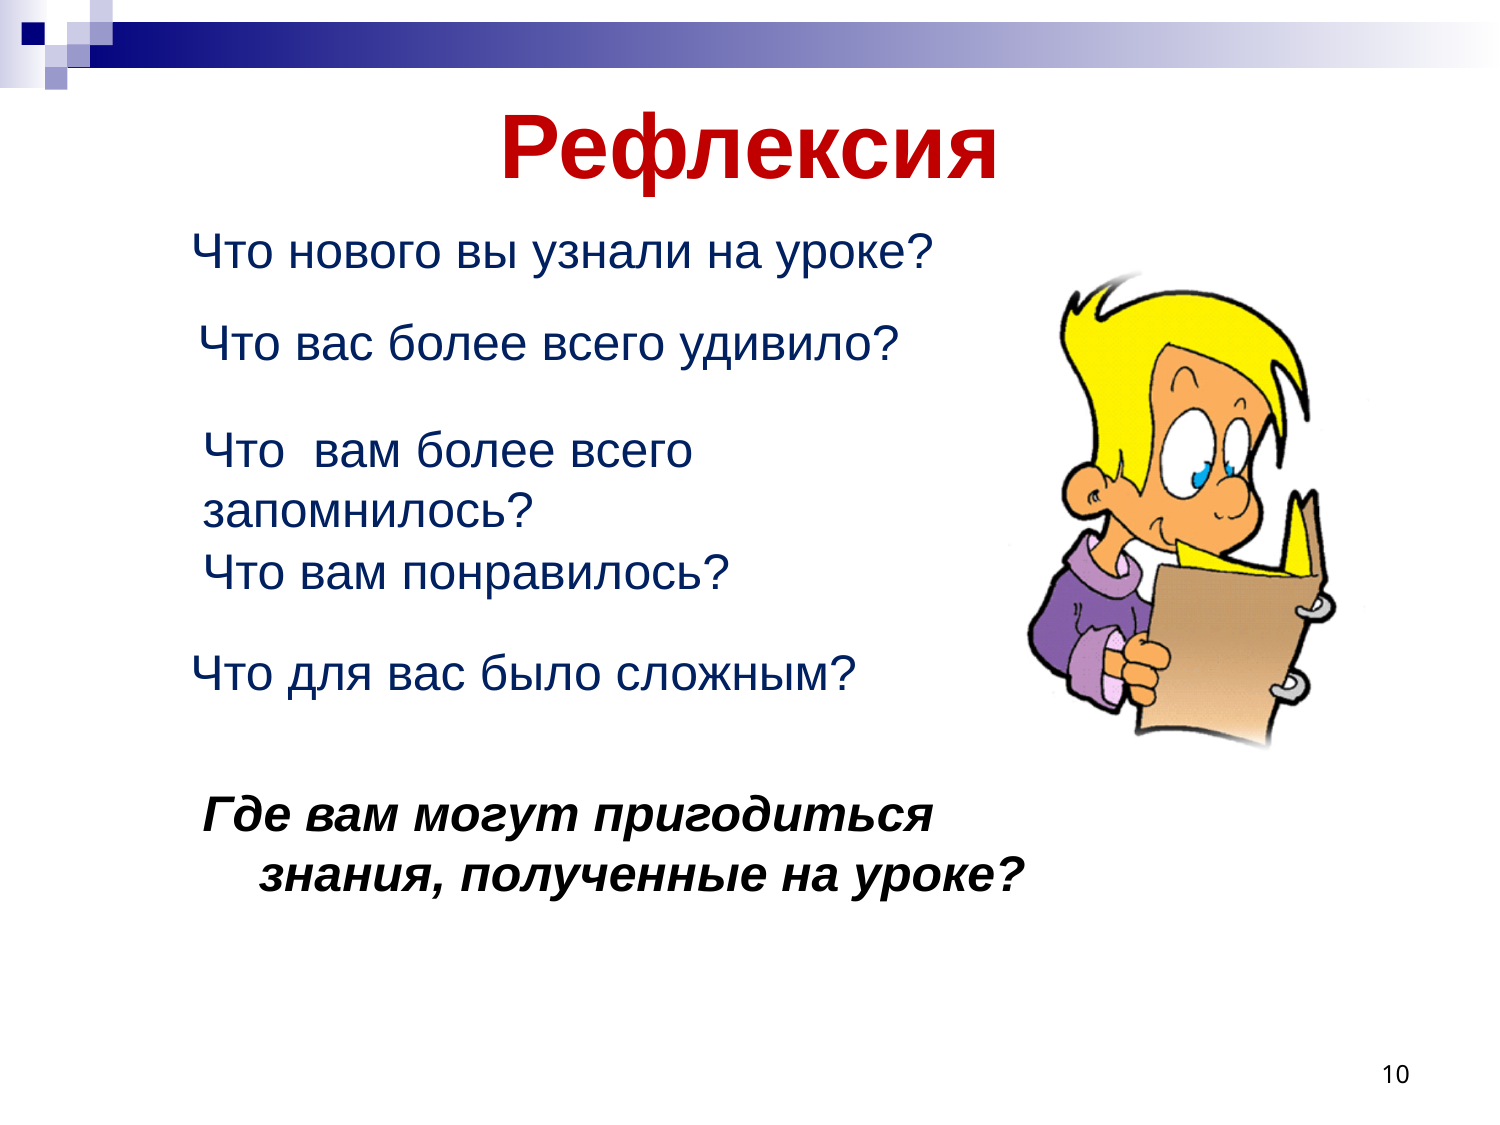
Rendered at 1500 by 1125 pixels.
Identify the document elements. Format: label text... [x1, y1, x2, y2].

text_box Что нового вы узнали на уроке? [175, 210, 1278, 286]
text_box Что вам более всего запомнилось? [187, 410, 933, 532]
list Где вам могут пригодиться знания, полученные на уроке? [187, 773, 1137, 950]
text_box Что вас более всего удивило? [183, 302, 933, 378]
title Рефлексия [75, 75, 1425, 208]
picture [938, 266, 1426, 755]
slide_number 10 [1074, 1024, 1426, 1101]
text_box Что для вас было сложным? [175, 632, 933, 708]
text_box Что вам понравилось? [187, 532, 933, 607]
